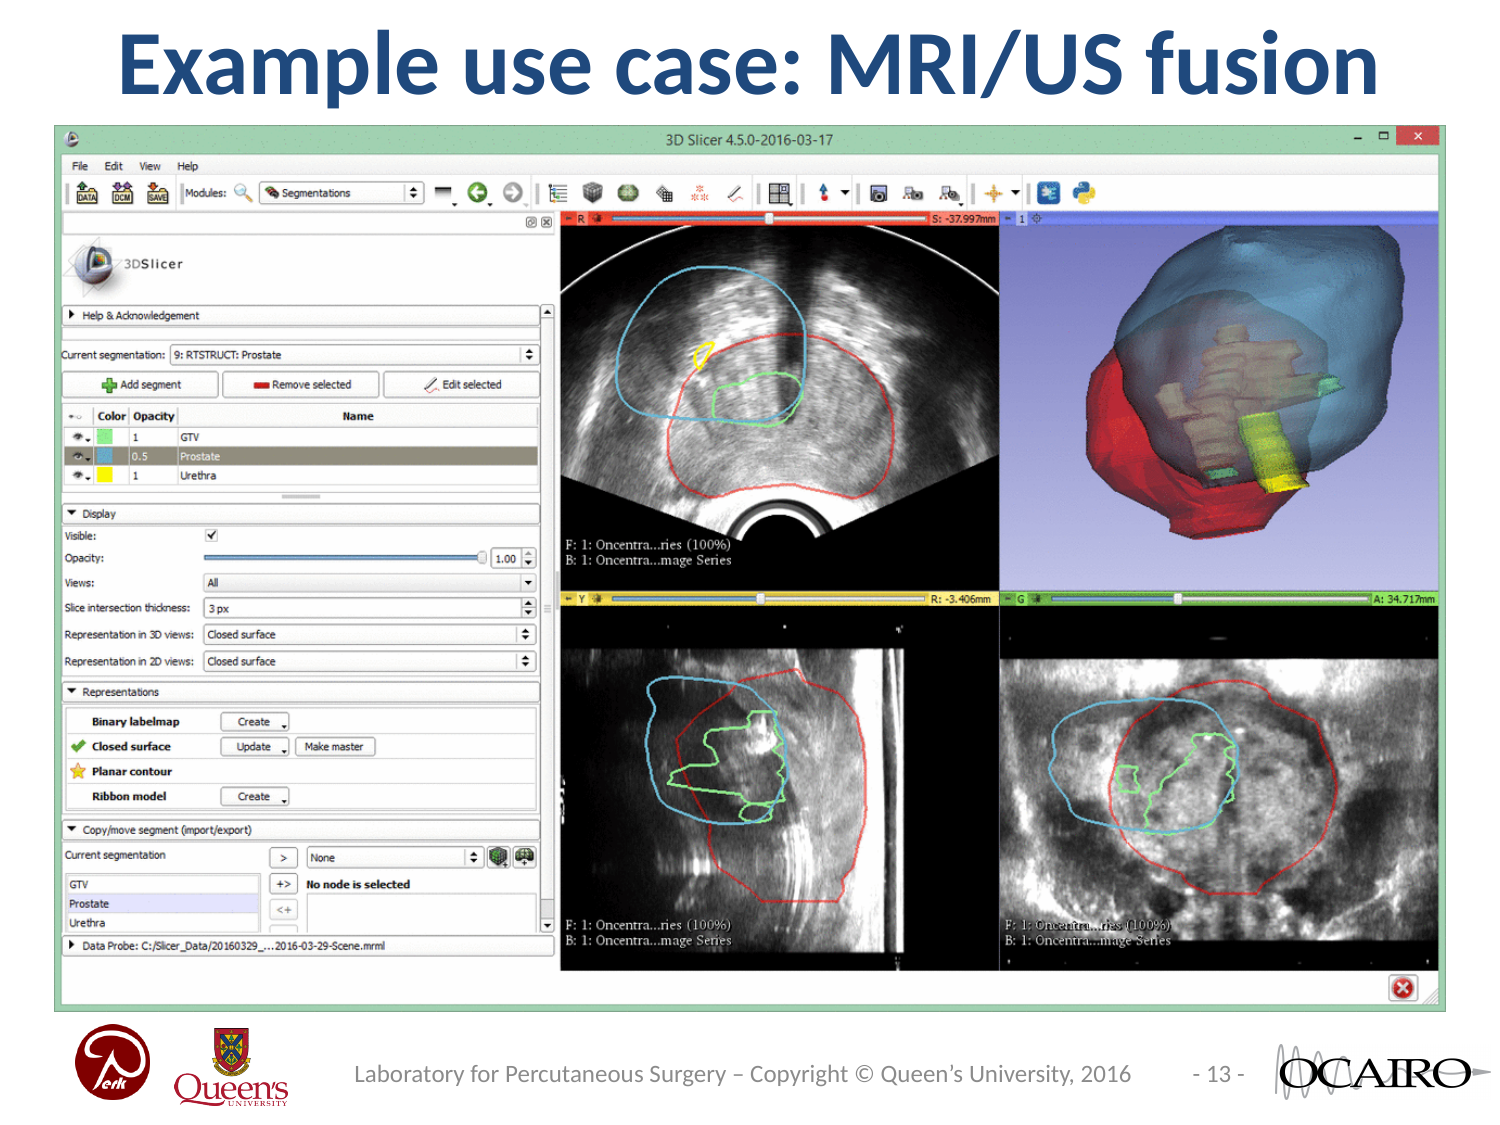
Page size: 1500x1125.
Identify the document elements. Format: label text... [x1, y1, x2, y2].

footer Laboratory for Percutaneous Surgery – Copyright © Queen’s University, 2016 [312, 1042, 1175, 1103]
picture [174, 1028, 288, 1106]
picture [75, 1024, 150, 1100]
slide_number - 13 - [1175, 1042, 1263, 1103]
title Example use case: MRI/US fusion for prostate HDR brachytherapy [74, 0, 1426, 124]
picture [1275, 1044, 1491, 1100]
picture [54, 125, 1446, 1012]
